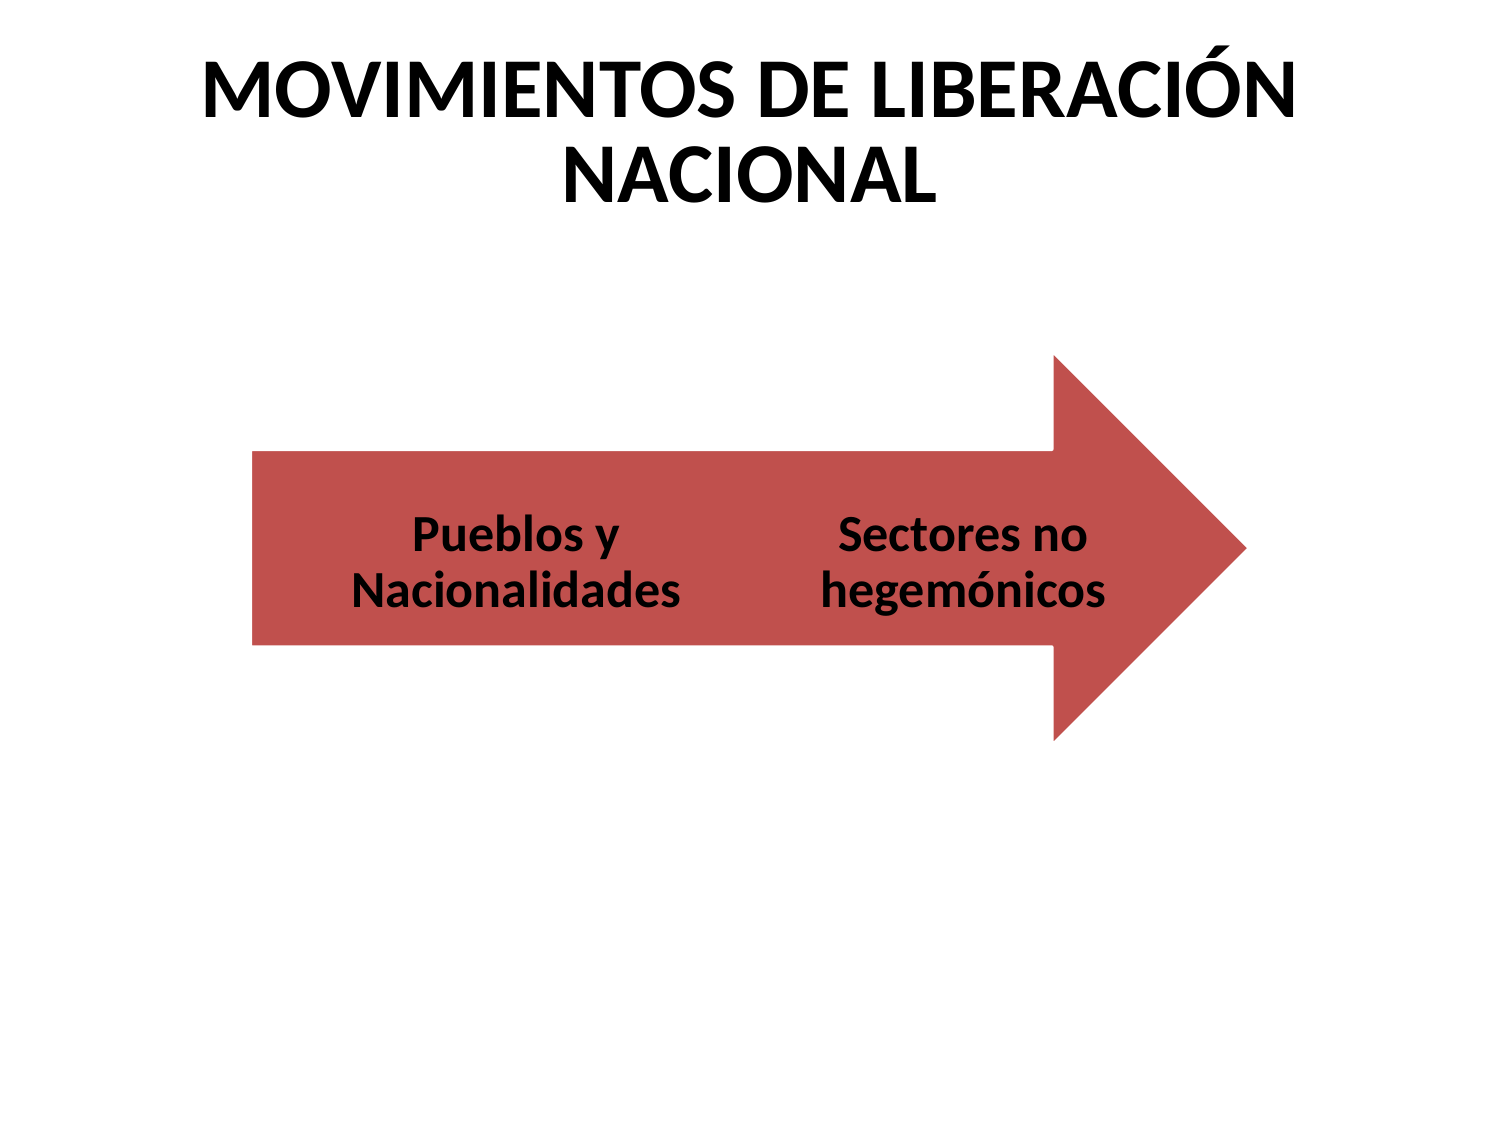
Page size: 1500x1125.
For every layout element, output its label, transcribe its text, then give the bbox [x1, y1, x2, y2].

title MOVIMIENTOS DE LIBERACIÓN NACIONAL [75, 45, 1425, 233]
list [75, 262, 1425, 1005]
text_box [249, 228, 1251, 897]
